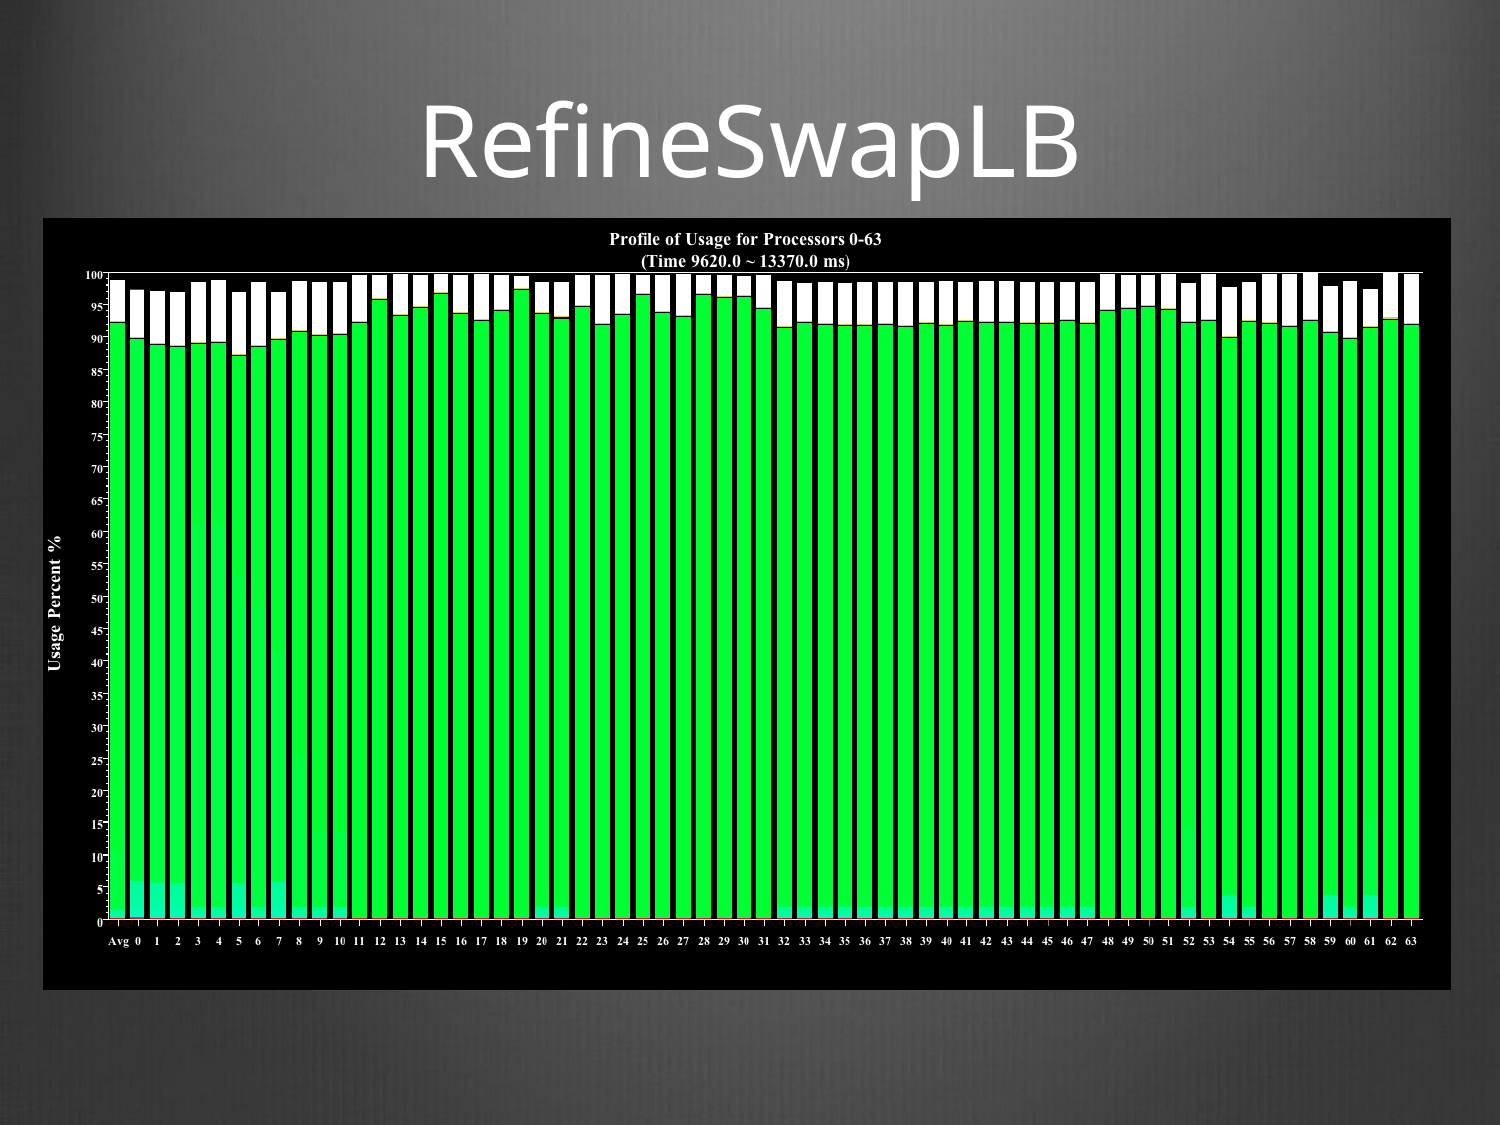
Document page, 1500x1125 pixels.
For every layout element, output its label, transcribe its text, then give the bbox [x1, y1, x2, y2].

picture [0, 0, 1500, 1125]
text_box RefineSwapLB [112, 19, 1388, 216]
